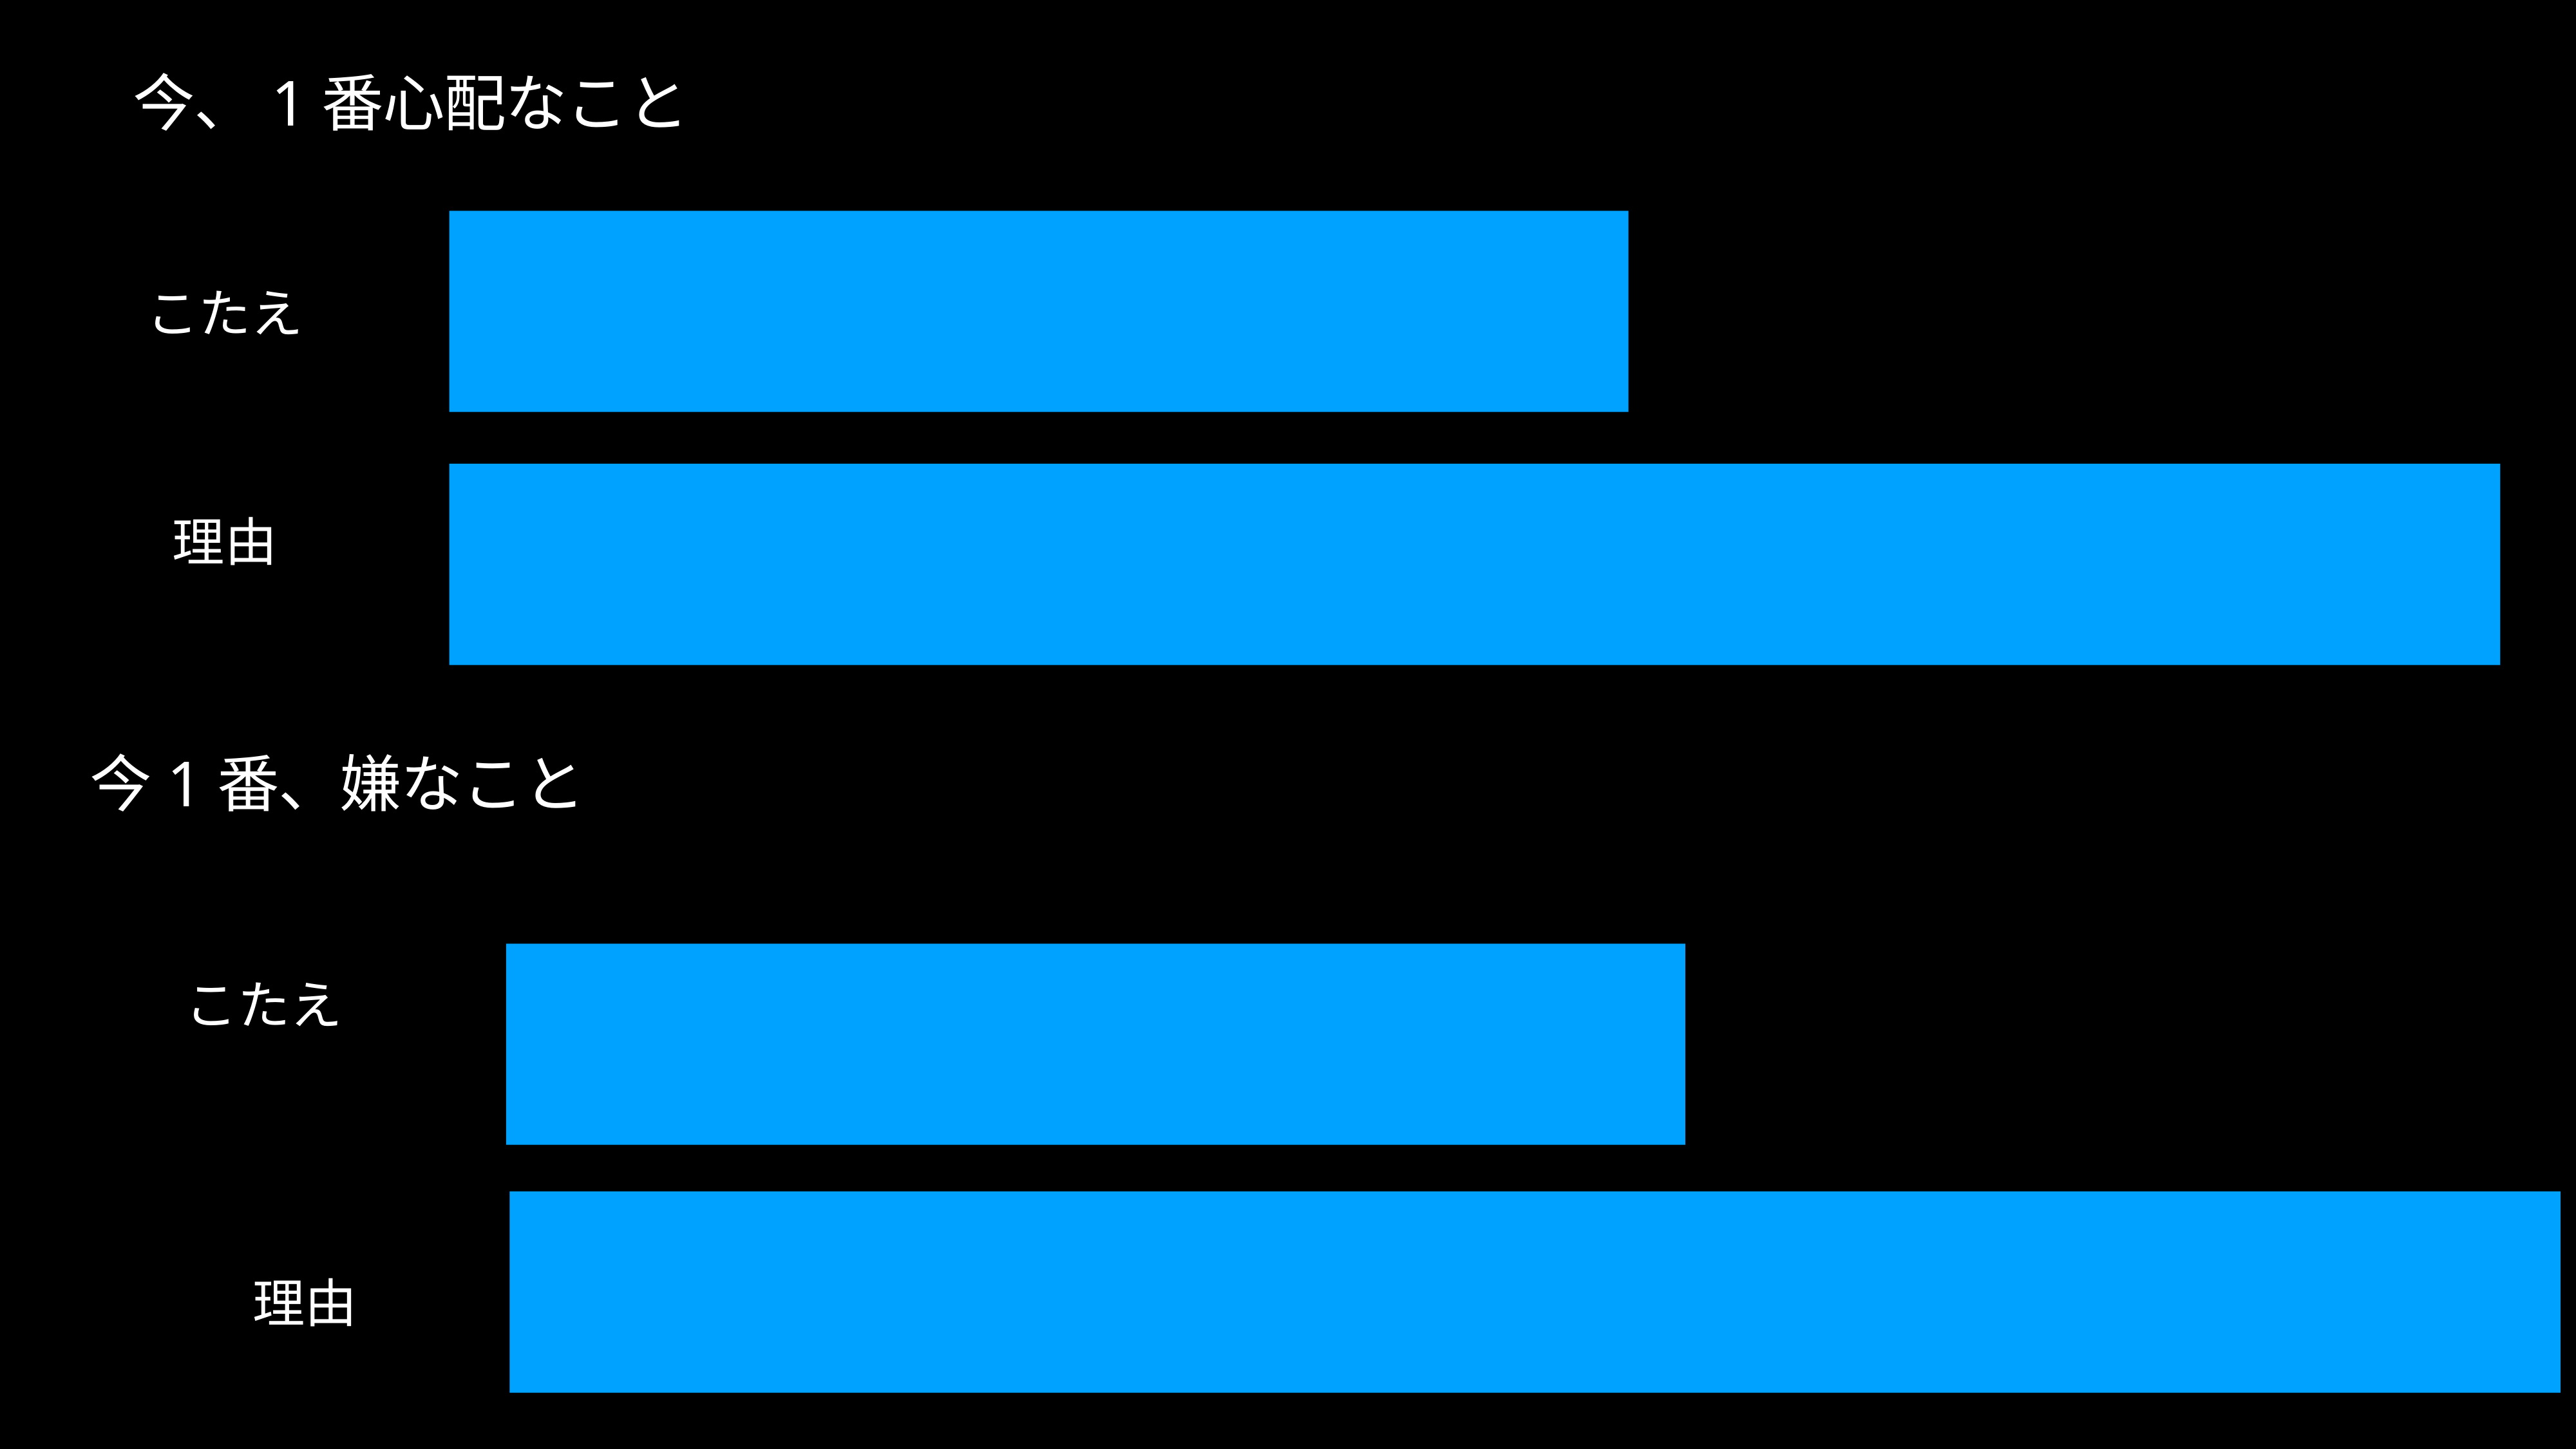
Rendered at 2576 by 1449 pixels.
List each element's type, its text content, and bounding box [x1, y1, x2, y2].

text_box 理由 [154, 503, 296, 577]
text_box こたえ [180, 967, 348, 1041]
text_box 理由 [234, 1264, 375, 1338]
text_box 今1番、嫌なこと [84, 737, 2406, 840]
text_box [449, 464, 2501, 665]
text_box [506, 943, 1685, 1145]
text_box こたえ [140, 274, 309, 348]
title 今、1番心配なこと [127, 56, 2449, 160]
text_box [449, 211, 1629, 412]
text_box [509, 1191, 2561, 1393]
